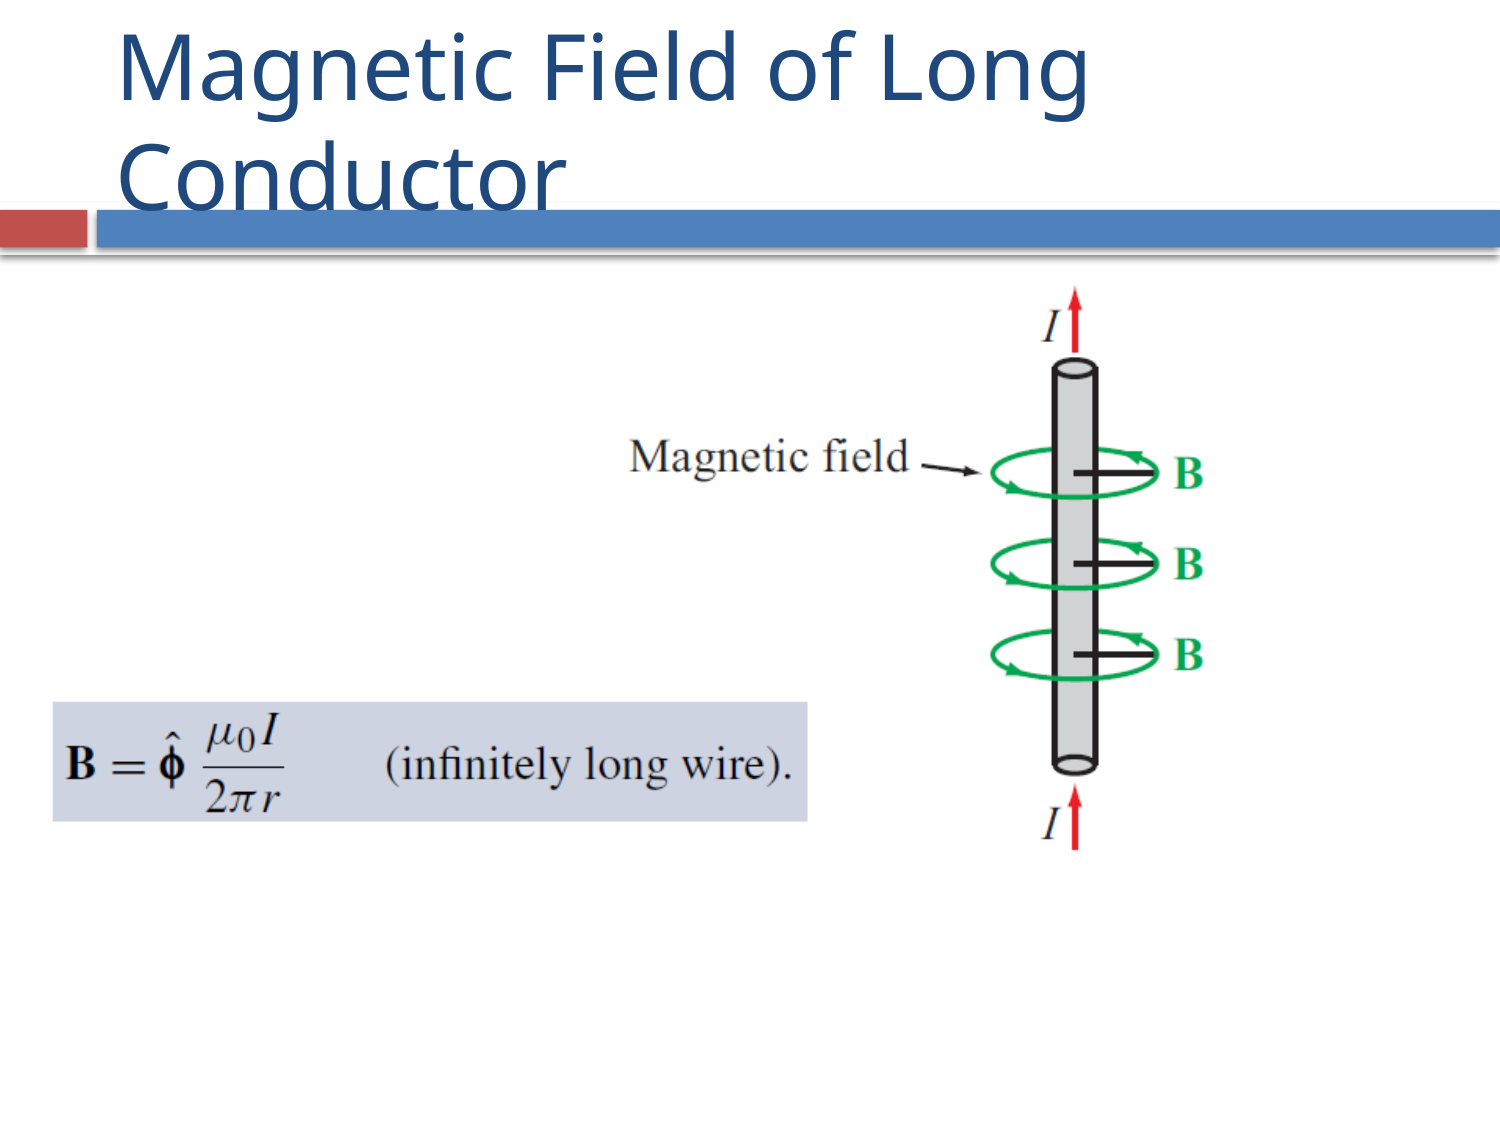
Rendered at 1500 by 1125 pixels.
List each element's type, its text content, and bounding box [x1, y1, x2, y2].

text_box Magnetic Field of Long Conductor [100, 37, 1438, 200]
picture [49, 269, 1207, 855]
